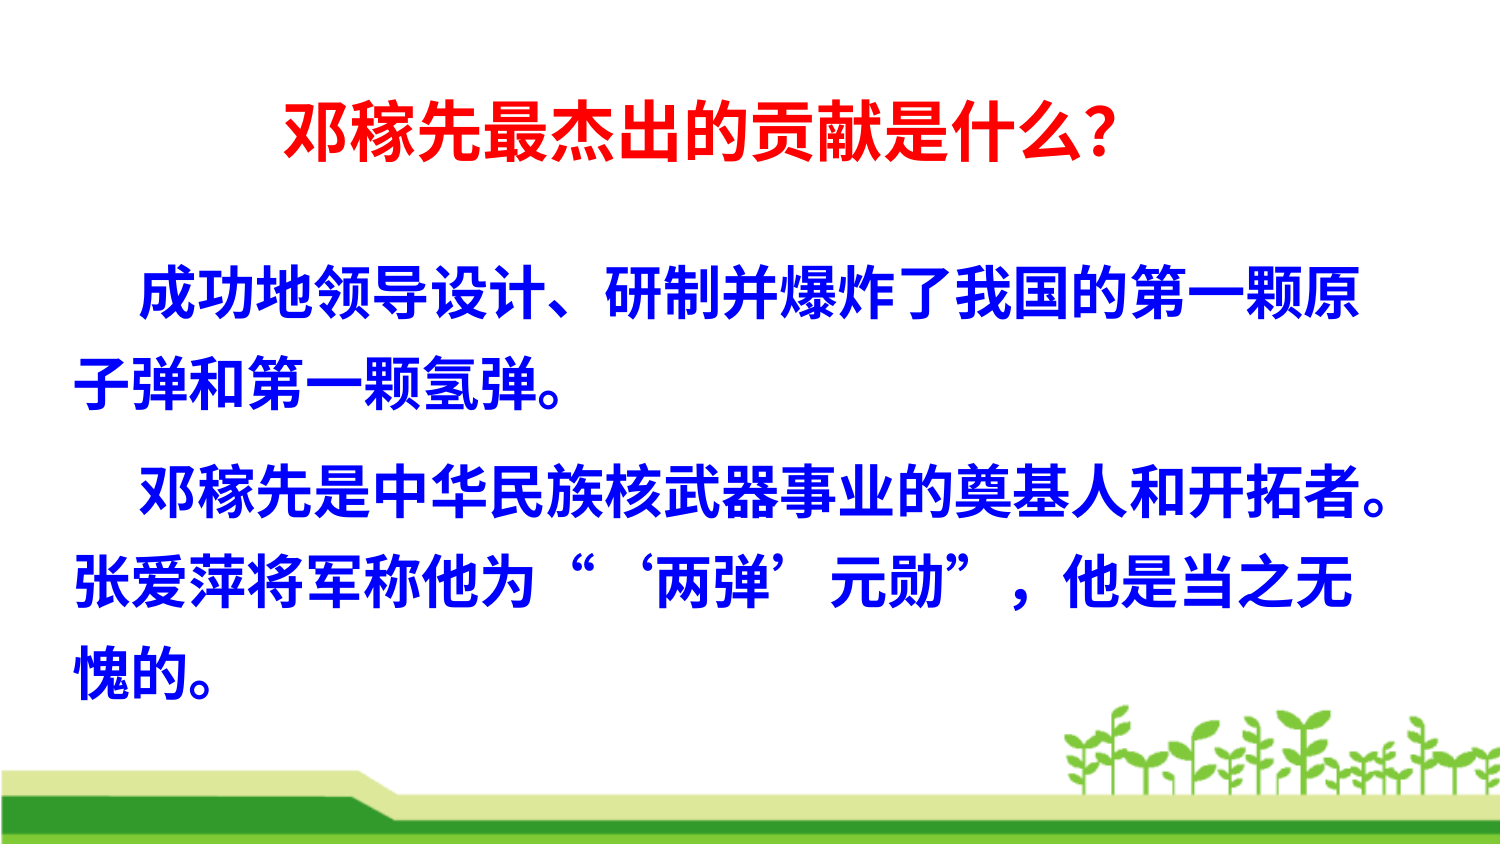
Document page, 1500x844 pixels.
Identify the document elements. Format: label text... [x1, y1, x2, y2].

picture [0, 0, 1500, 844]
text_box 邓稼先最杰出的贡献是什么？ [267, 82, 1261, 178]
text_box 成功地领导设计、研制并爆炸了我国的第一颗原子弹和第一颗氢弹。 邓稼先是中华民族核武器事业的奠基人和开拓者。张爱萍将军称他为“‘两弹’元勋”，他是当之无愧的。 [57, 227, 1416, 714]
